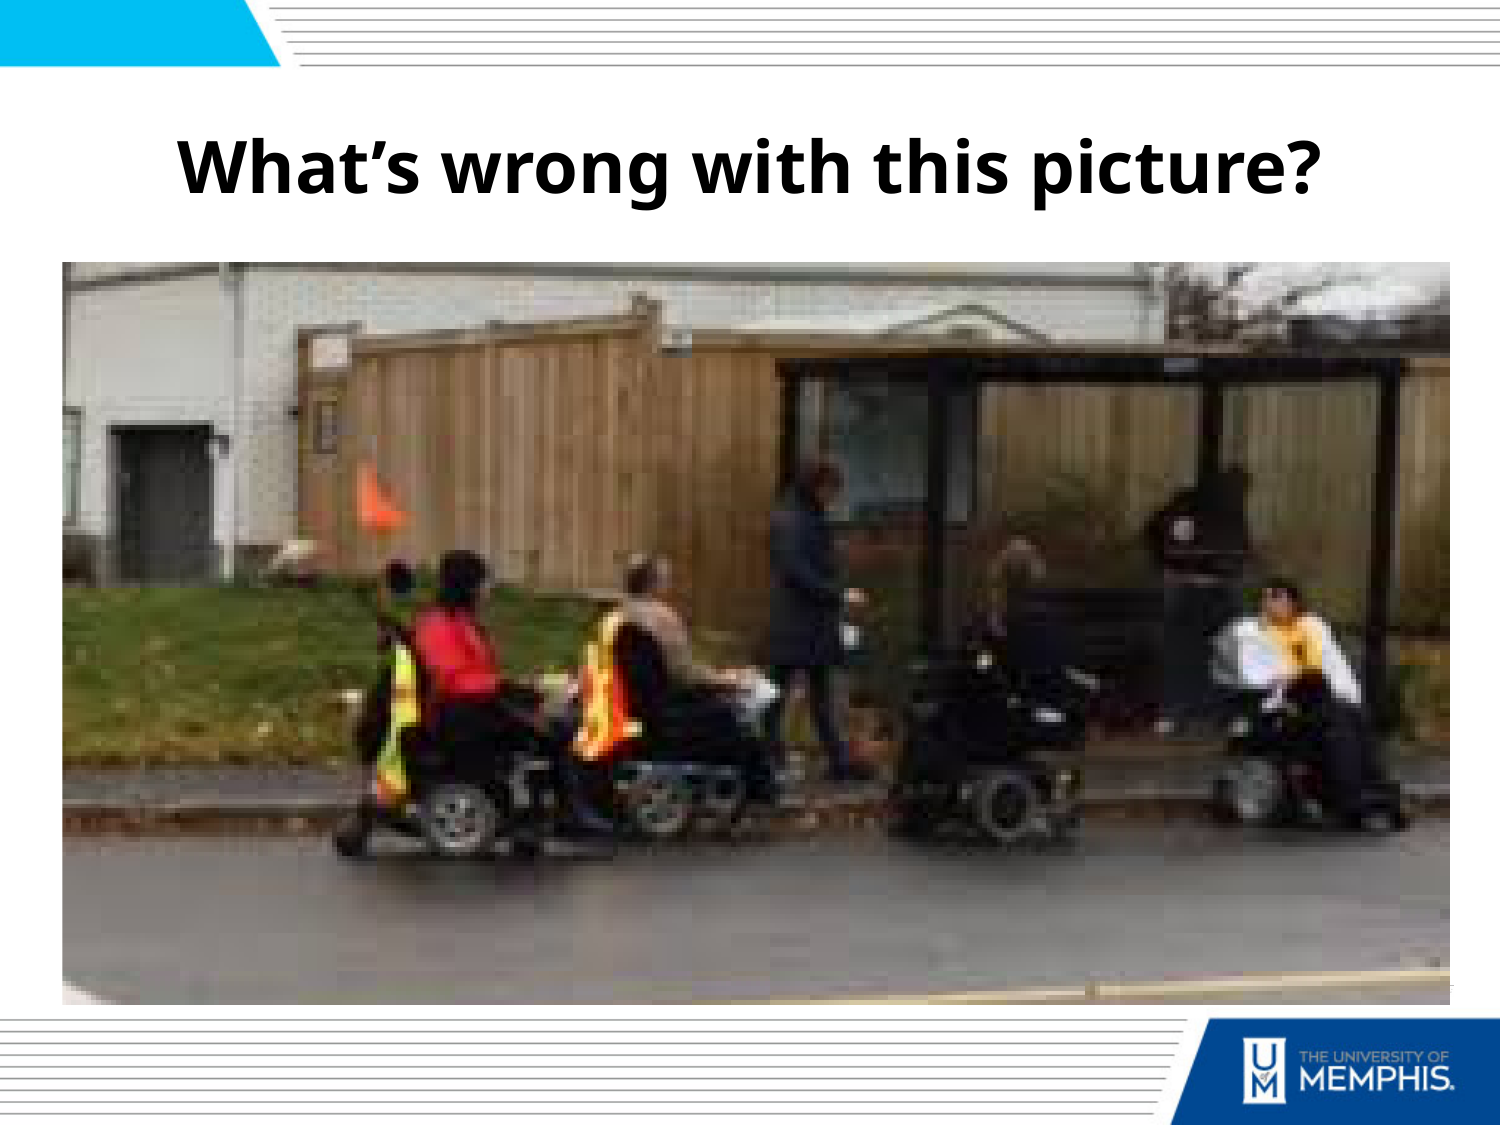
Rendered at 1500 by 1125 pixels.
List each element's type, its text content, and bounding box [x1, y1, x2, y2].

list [62, 262, 1451, 1006]
picture [0, 0, 1500, 1125]
title What’s wrong with this picture? [75, 87, 1425, 243]
